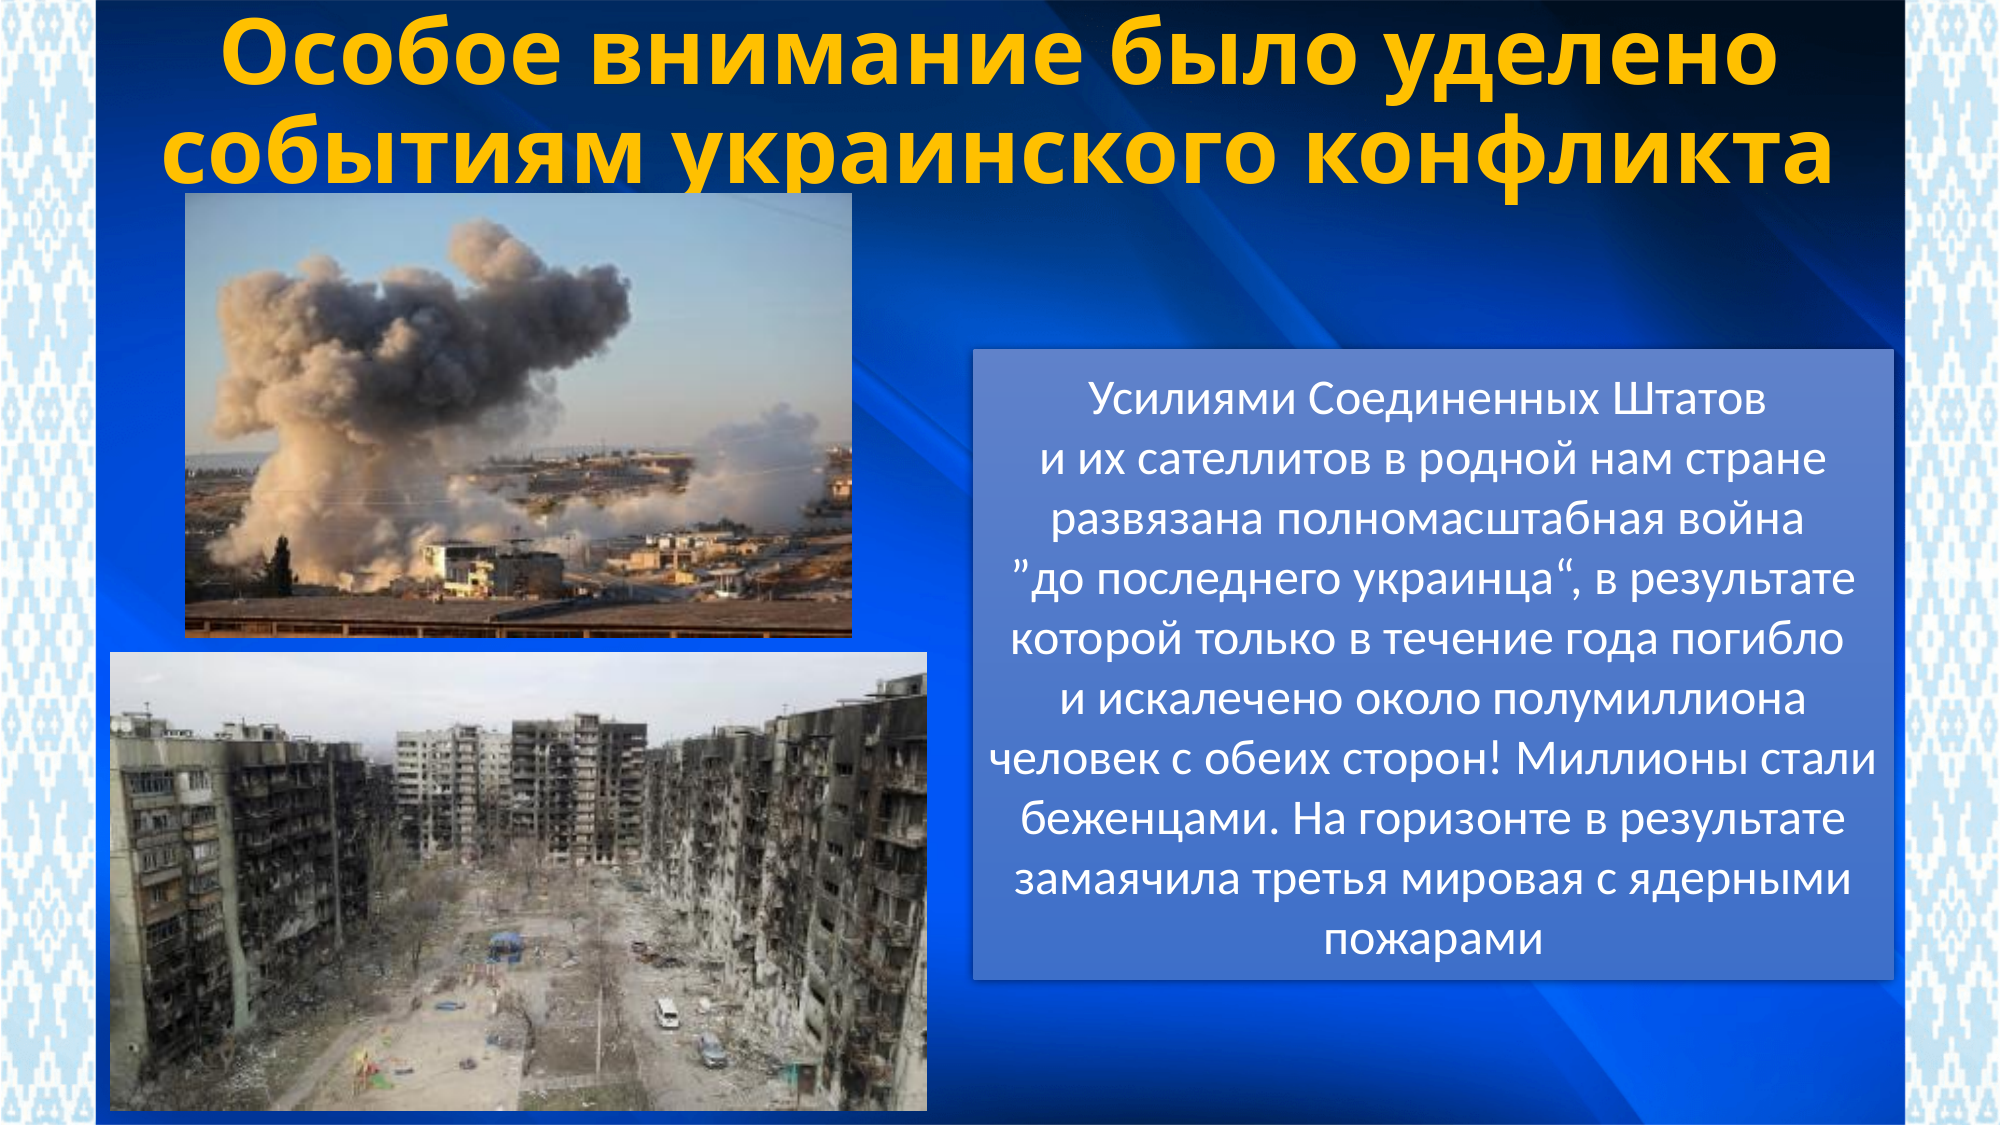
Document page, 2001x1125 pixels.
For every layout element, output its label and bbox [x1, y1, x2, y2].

list [0, 0, 2000, 1125]
picture [185, 193, 852, 638]
picture [110, 652, 927, 1111]
